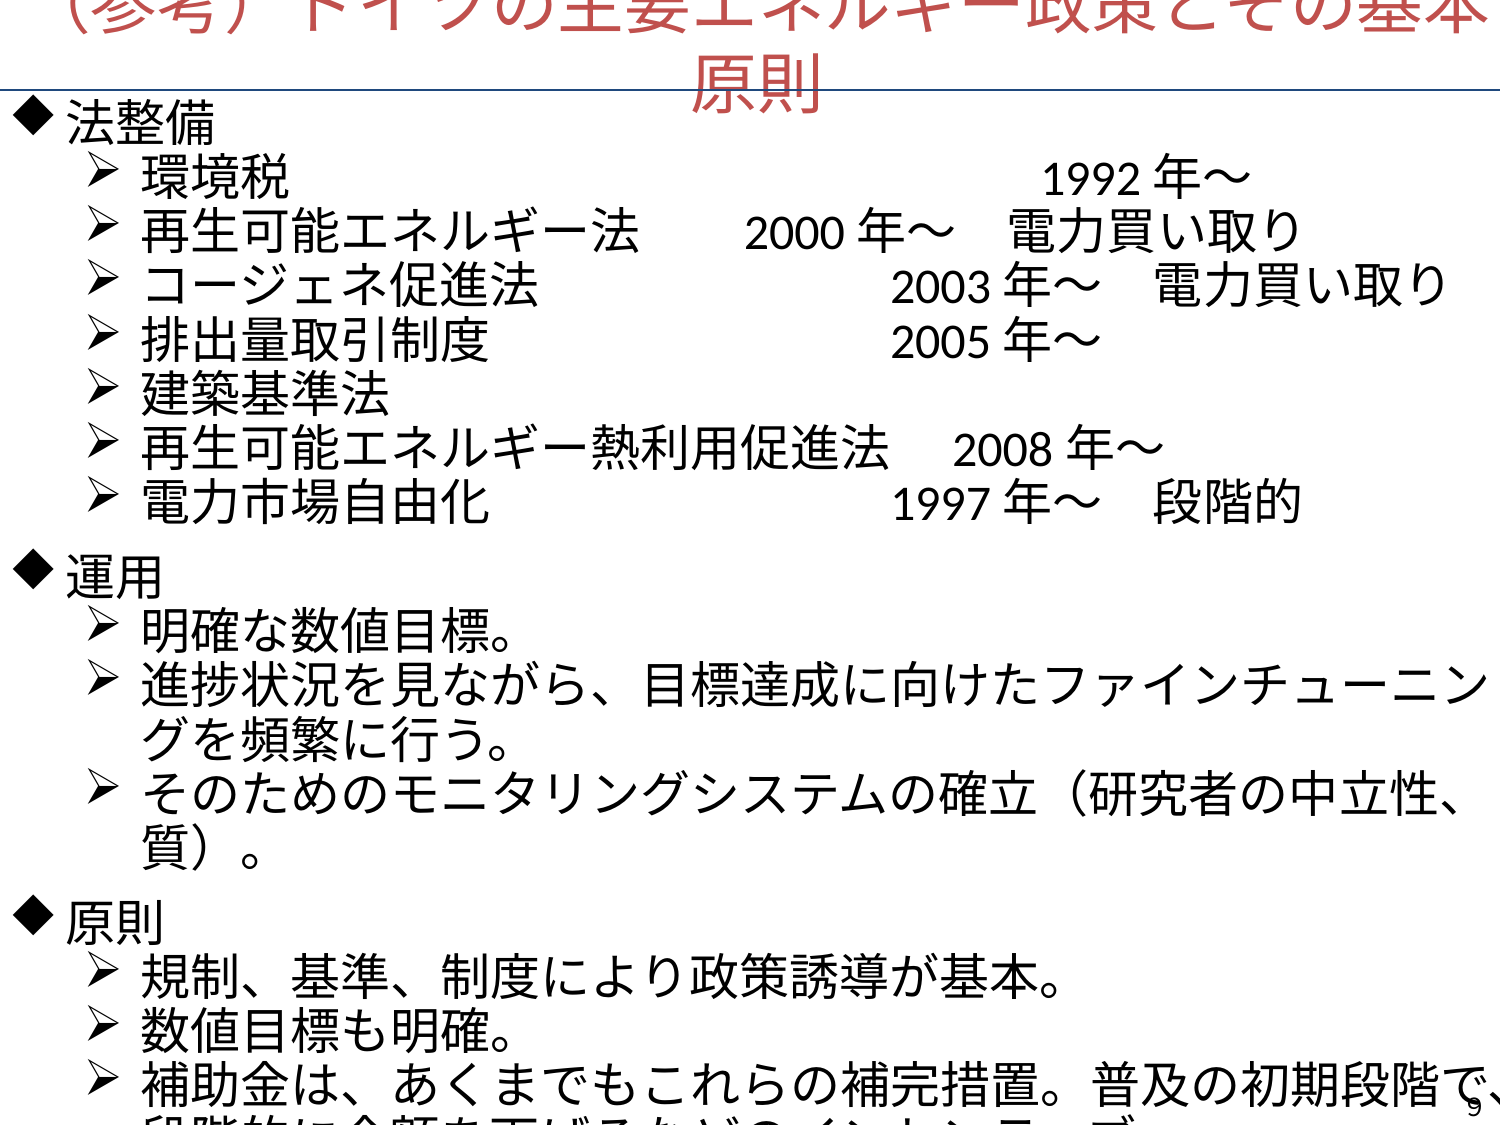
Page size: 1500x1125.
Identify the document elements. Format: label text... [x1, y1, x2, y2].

text_box （参考）ドイツの主要エネルギー政策とその基本原則 [0, 0, 1500, 88]
text_box ９ [1411, 1084, 1500, 1125]
text_box 法整備 環境税 1992年～ 再生可能エネルギー法 2000年～ 電力買い取り コージェネ促進法 2003年～ 電力買い取り 排出量取引制度 2005年～ 建築基準法 再生可能エネルギー熱利用促進法 2008年～ 電力市場自由化 1997年～ 段階的 運用 明確な数値目標。 進捗状況を見ながら、目標達成に向けたファインチューニングを頻繁に行う。 そのためのモニタリングシステムの確立（研究者の中立性、質）。 原則 規制、基準、制度により政策誘導が基本。 数値目標も明確。 補助金は、あくまでもこれらの補完措置。普及の初期段階で、段階的に金額を下げるなどのインセンティブ。 [0, 90, 1500, 1125]
